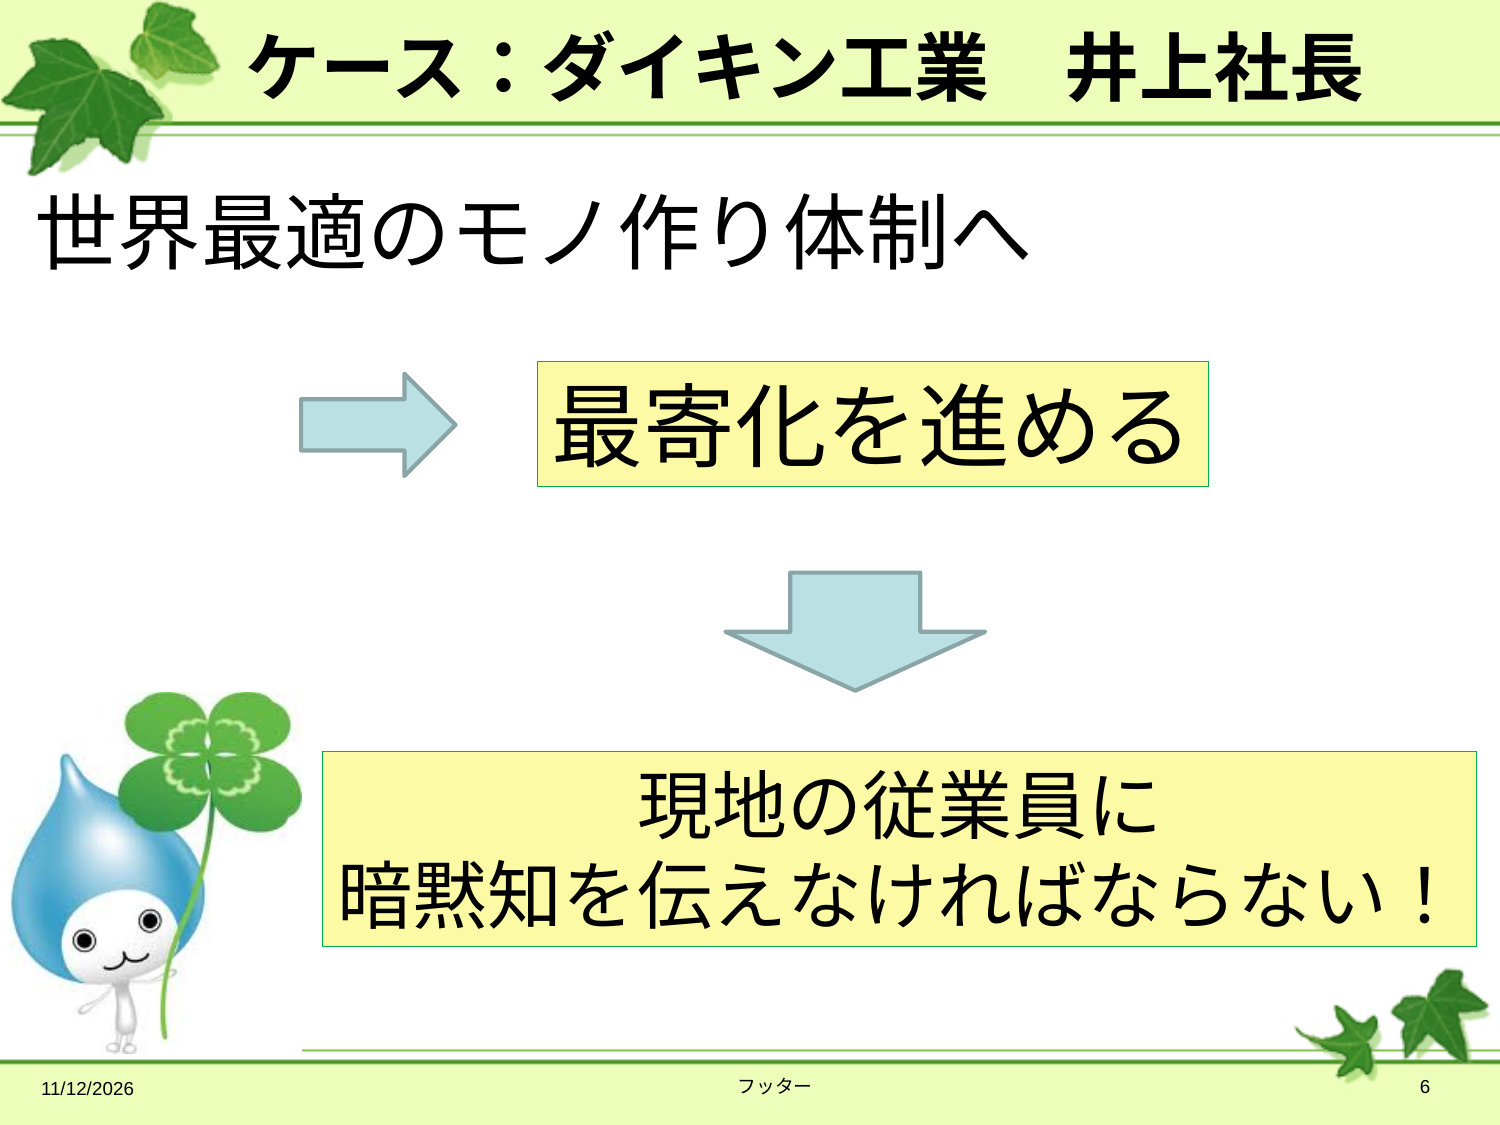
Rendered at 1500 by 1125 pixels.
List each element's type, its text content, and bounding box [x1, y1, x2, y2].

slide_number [26, 1069, 276, 1107]
text_box 世界最適のモノ作り体制へ [19, 172, 1049, 288]
text_box 最寄化を進める [537, 361, 1209, 487]
text_box [299, 371, 458, 478]
title ケース：ダイキン工業 井上社長 [230, 42, 1456, 118]
footer フッター [287, 1069, 1263, 1107]
text_box 現地の従業員に 暗黙知を伝えなければならない！ [322, 751, 1477, 947]
text_box [723, 570, 988, 693]
picture [0, 0, 1500, 1125]
slide_number 6 [1387, 1074, 1463, 1098]
